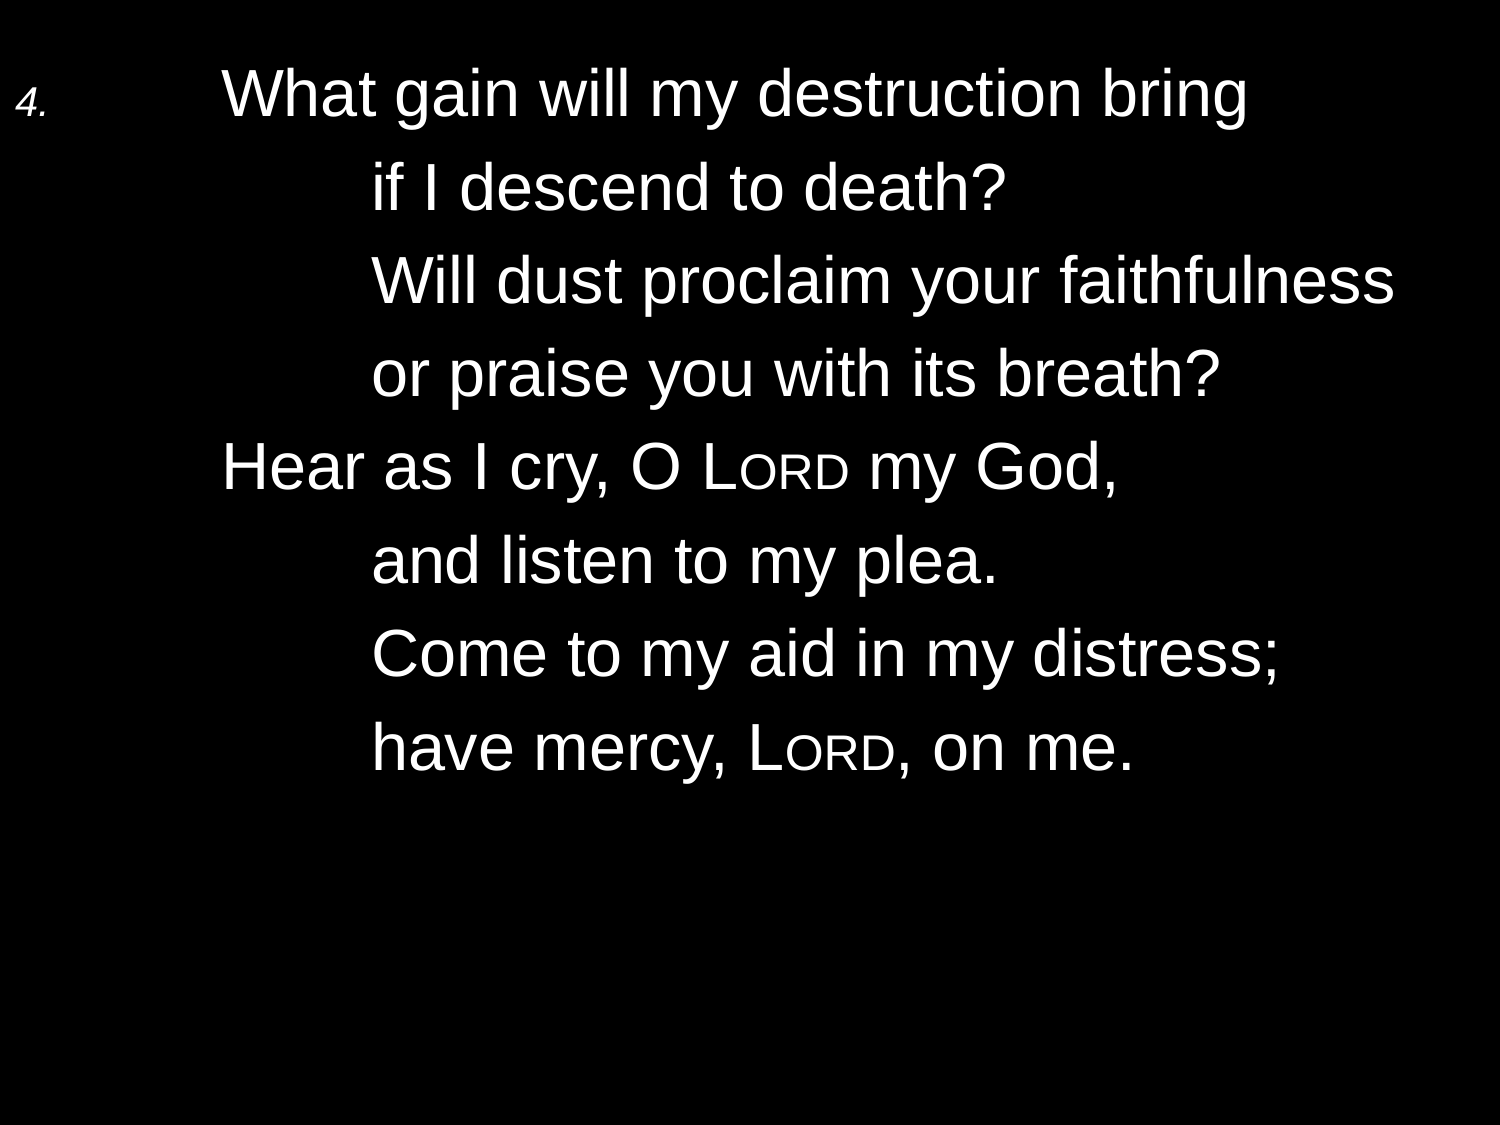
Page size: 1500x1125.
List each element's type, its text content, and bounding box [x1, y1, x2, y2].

list 4. What gain will my destruction bring if I descend to death? Will dust proclaim your faithfulness or praise you with its breath? Hear as I cry, O Lord my God, and listen to my plea. Come to my aid in my distress; have mercy, Lord, on me. [0, 42, 1500, 1047]
